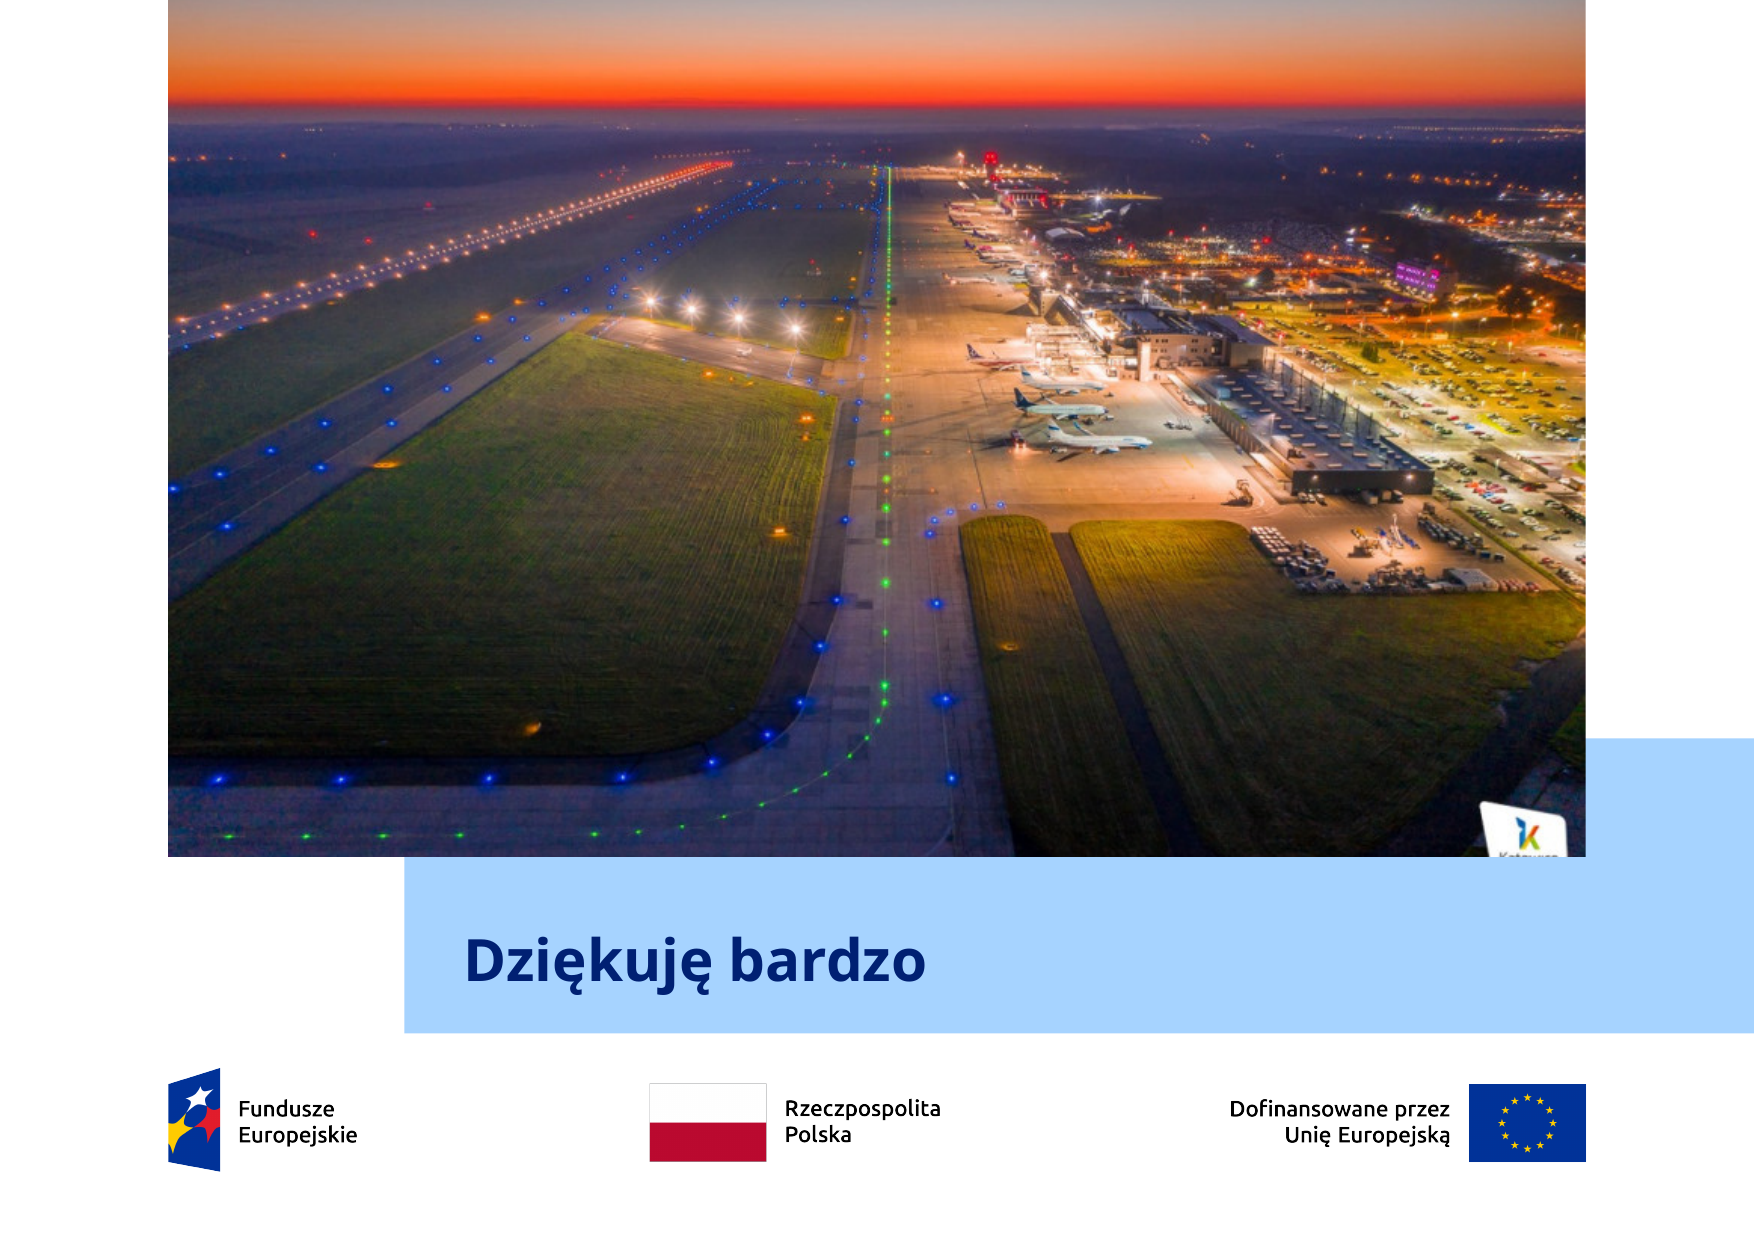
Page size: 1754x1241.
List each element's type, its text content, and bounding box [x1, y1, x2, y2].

title Dziękuję bardzo [463, 917, 1704, 1034]
picture [129, 1045, 396, 1201]
picture [168, 0, 1586, 857]
picture [1192, 1045, 1625, 1201]
picture [610, 1044, 979, 1201]
